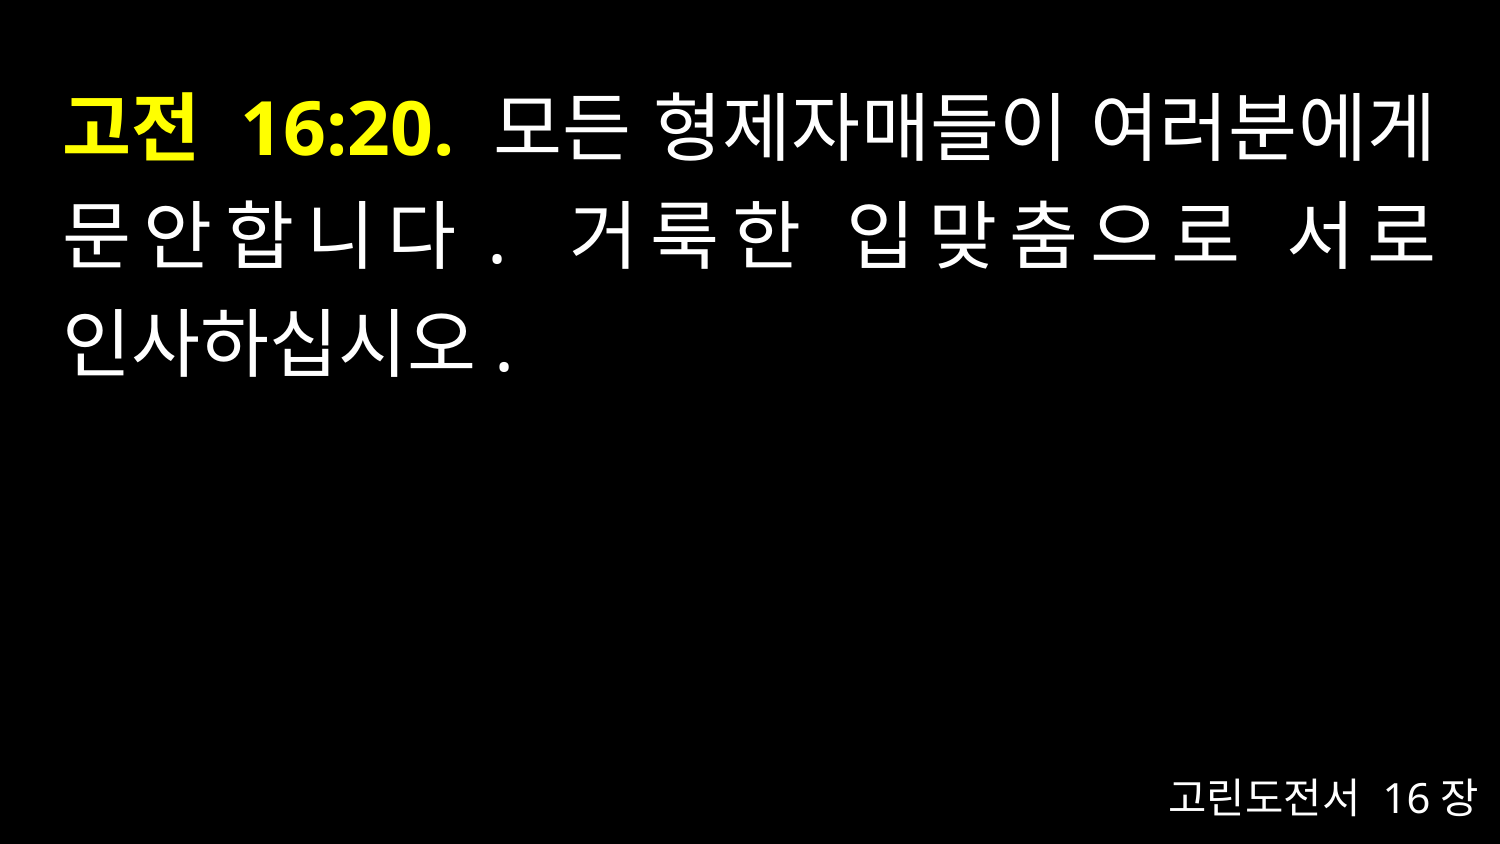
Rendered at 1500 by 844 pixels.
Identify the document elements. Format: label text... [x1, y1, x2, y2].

subtitle 고린도전서 16장 [916, 770, 1500, 844]
title 고전 16:20. 모든 형제자매들이 여러분에게 문안합니다. 거룩한 입맞춤으로 서로 인사하십시오. [0, 0, 1500, 844]
